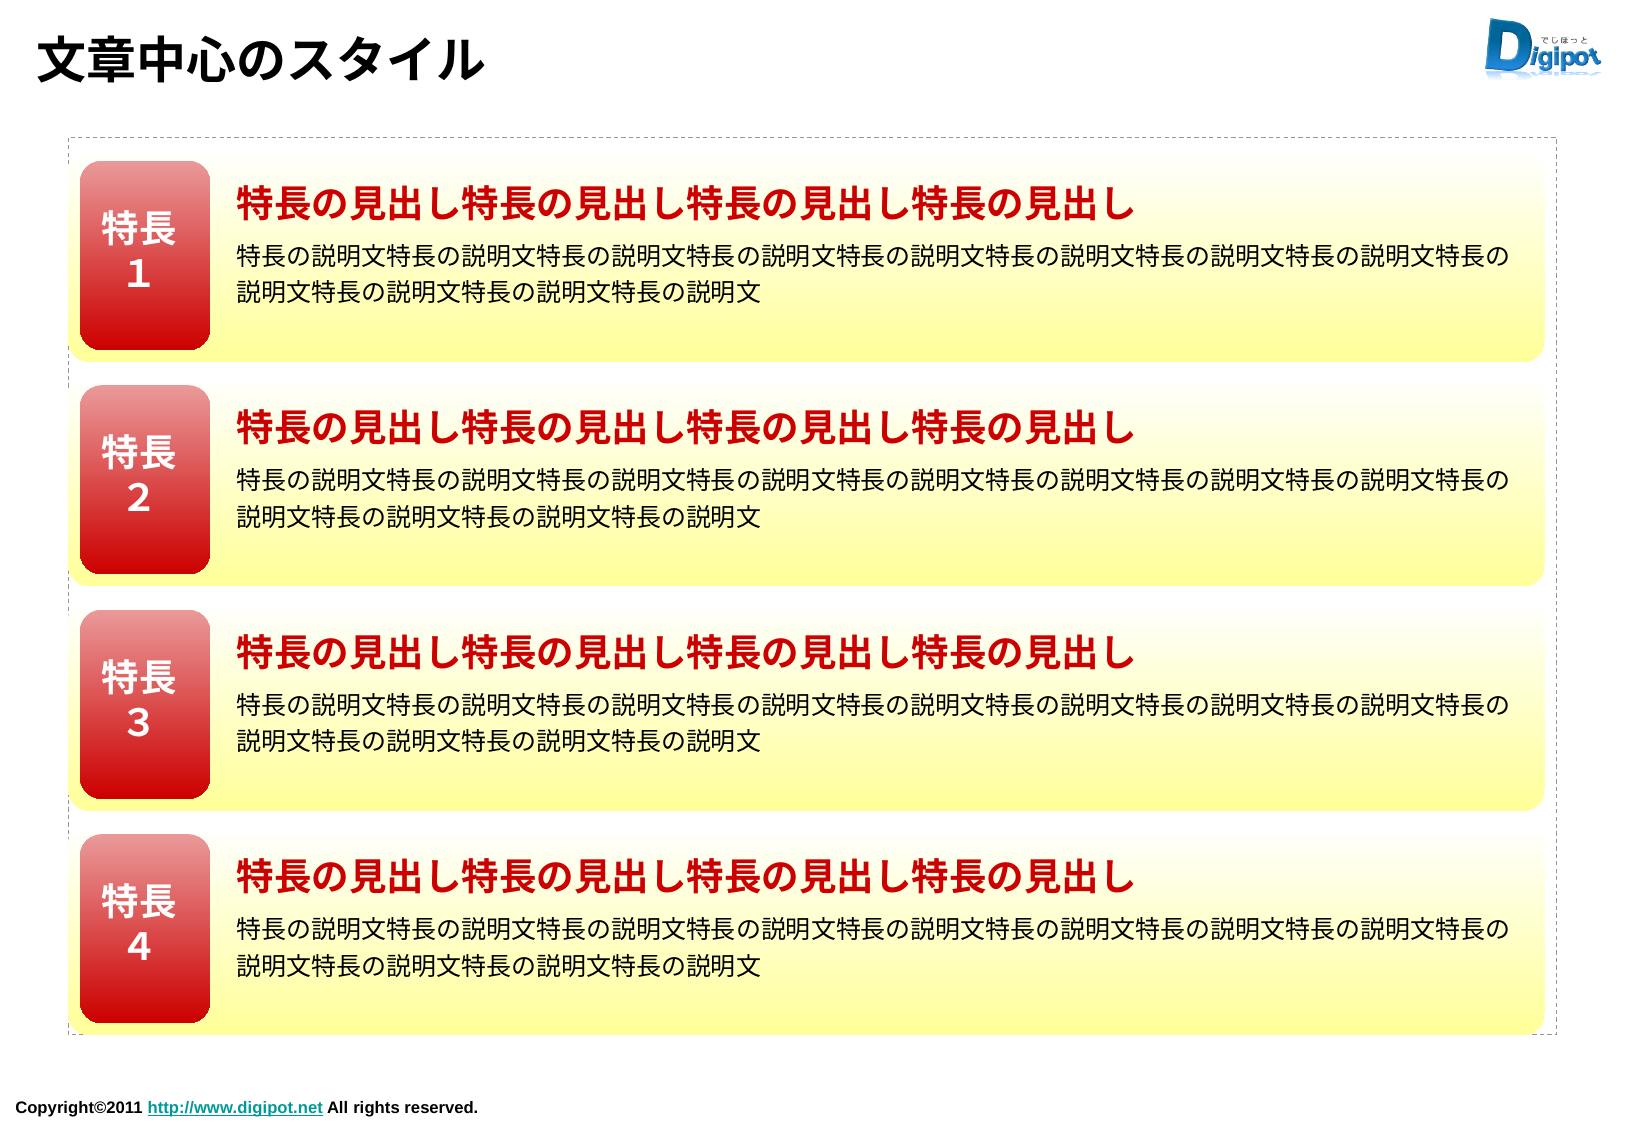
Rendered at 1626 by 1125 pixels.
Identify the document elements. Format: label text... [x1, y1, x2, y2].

text_box [68, 148, 1545, 362]
text_box [80, 976, 211, 1024]
picture [1485, 18, 1602, 82]
text_box [68, 373, 1545, 587]
text_box 特長３ [68, 646, 211, 752]
text_box 特長の見出し特長の見出し特長の見出し特長の見出し [221, 172, 1545, 233]
text_box [80, 609, 211, 646]
text_box [68, 597, 1545, 811]
text_box 特長２ [68, 421, 211, 527]
text_box 特長の見出し特長の見出し特長の見出し特長の見出し [221, 621, 1545, 682]
text_box [80, 303, 211, 350]
text_box 特長の見出し特長の見出し特長の見出し特長の見出し [221, 396, 1545, 457]
text_box 特長の見出し特長の見出し特長の見出し特長の見出し [221, 845, 1545, 906]
text_box [80, 527, 211, 575]
text_box [80, 752, 211, 799]
text_box 特長の説明文特長の説明文特長の説明文特長の説明文特長の説明文特長の説明文特長の説明文特長の説明文特長の説明文特長の説明文特長の説明文特長の説明文 [221, 451, 1534, 539]
text_box 特長１ [68, 197, 211, 303]
text_box 特長の説明文特長の説明文特長の説明文特長の説明文特長の説明文特長の説明文特長の説明文特長の説明文特長の説明文特長の説明文特長の説明文特長の説明文 [221, 900, 1534, 988]
text_box [68, 822, 1545, 1036]
title 文章中心のスタイル [21, 19, 881, 98]
text_box [80, 385, 211, 421]
text_box [80, 834, 211, 870]
text_box [80, 160, 211, 197]
text_box 特長の説明文特長の説明文特長の説明文特長の説明文特長の説明文特長の説明文特長の説明文特長の説明文特長の説明文特長の説明文特長の説明文特長の説明文 [221, 227, 1534, 314]
text_box 特長４ [68, 870, 211, 976]
text_box 特長の説明文特長の説明文特長の説明文特長の説明文特長の説明文特長の説明文特長の説明文特長の説明文特長の説明文特長の説明文特長の説明文特長の説明文 [221, 676, 1534, 763]
